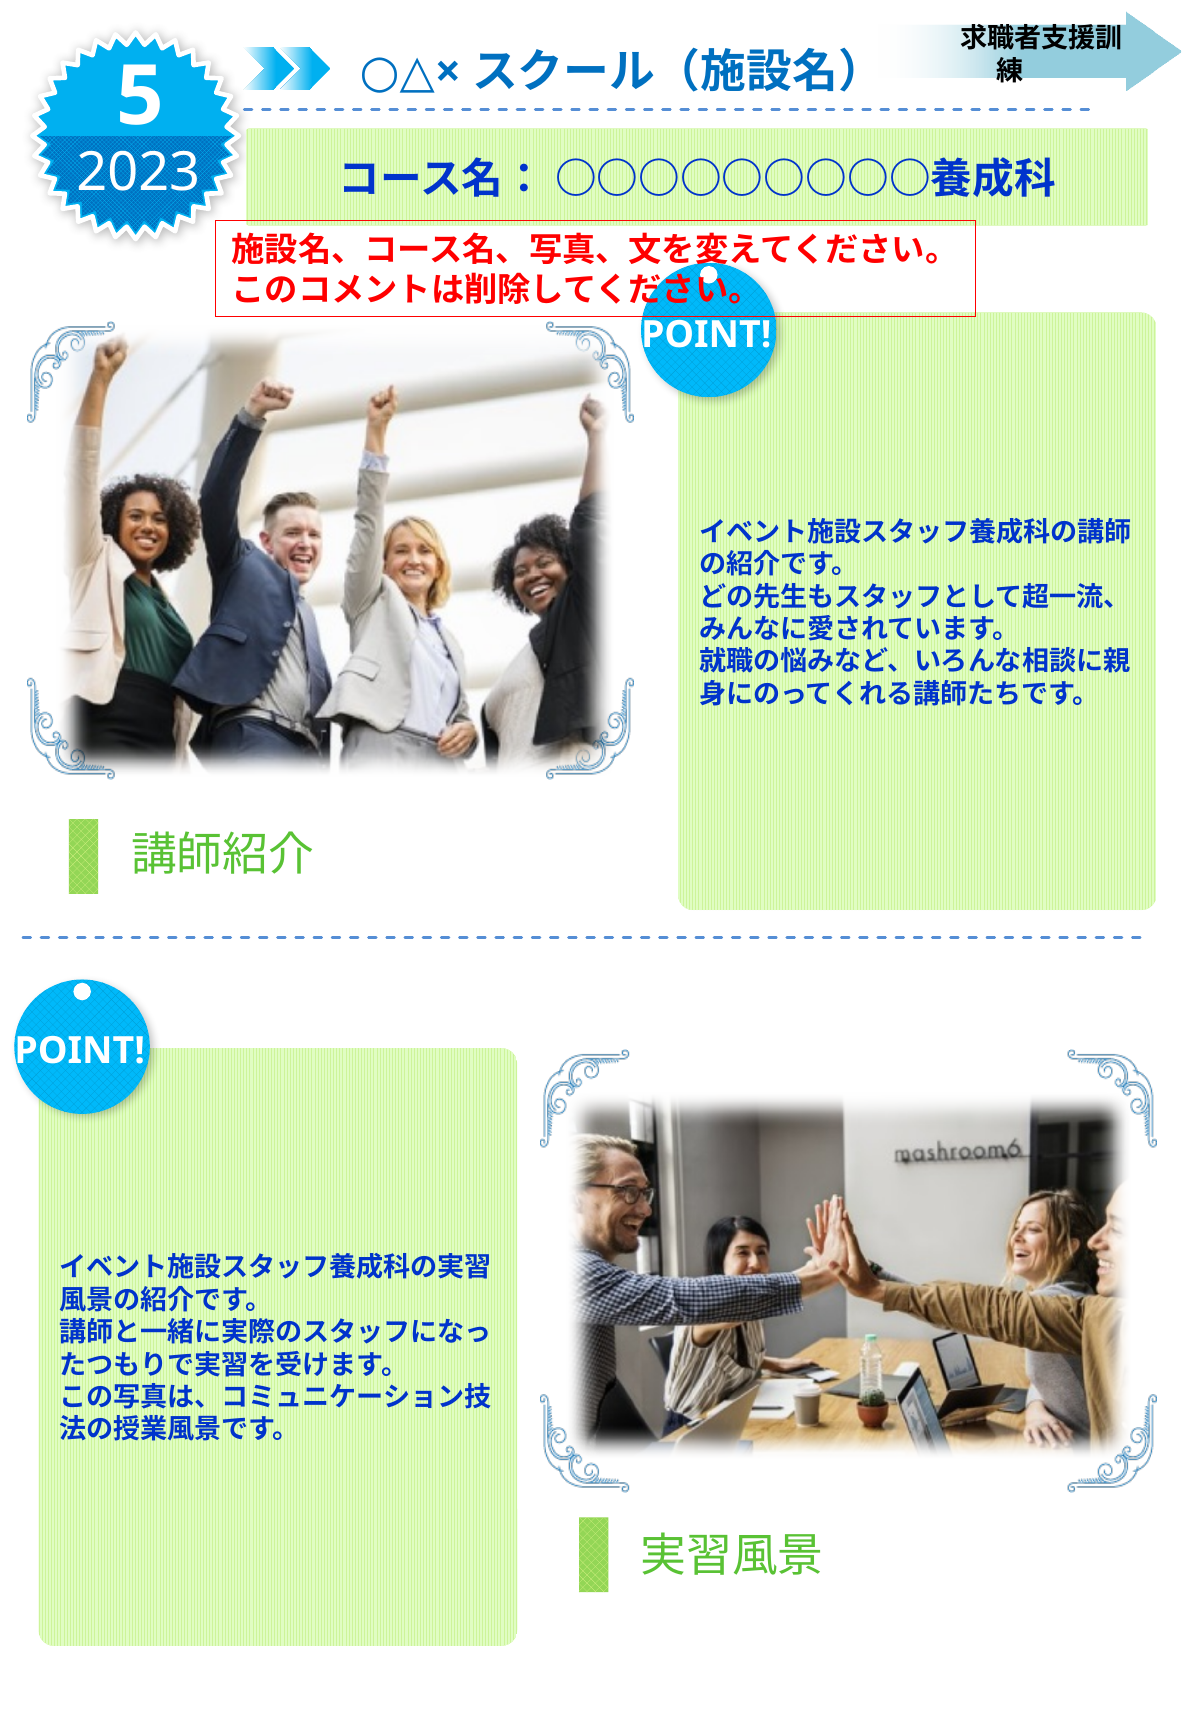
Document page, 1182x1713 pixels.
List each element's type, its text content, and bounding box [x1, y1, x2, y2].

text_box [32, 32, 240, 240]
text_box [577, 1515, 610, 1594]
picture [27, 321, 634, 780]
picture [540, 1049, 1157, 1493]
text_box [67, 817, 100, 896]
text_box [8, 979, 152, 1115]
text_box イベント施設スタッフ養成科の実習風景の紹介です。 講師と一緒に実際のスタッフになったつもりで実習を受けます。 この写真は、コミュニケーション技法の授業風景です。 [36, 1045, 520, 1649]
text_box イベント施設スタッフ養成科の講師の紹介です。 どの先生もスタッフとして超一流、みんなに愛されています。 就職の悩みなど、いろんな相談に親身にのってくれる講師たちです。 [675, 310, 1159, 913]
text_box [635, 262, 778, 398]
text_box コース名： ○○○○○○○○○養成科 [244, 126, 1151, 228]
text_box 求職者支援訓練 [873, 9, 1182, 92]
text_box 実習風景 [624, 1517, 841, 1589]
text_box 施設名、コース名、写真、文を変えてください。 このコメントは削除してください。 [215, 220, 976, 317]
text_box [243, 34, 1093, 110]
text_box 講師紹介 [114, 816, 332, 888]
